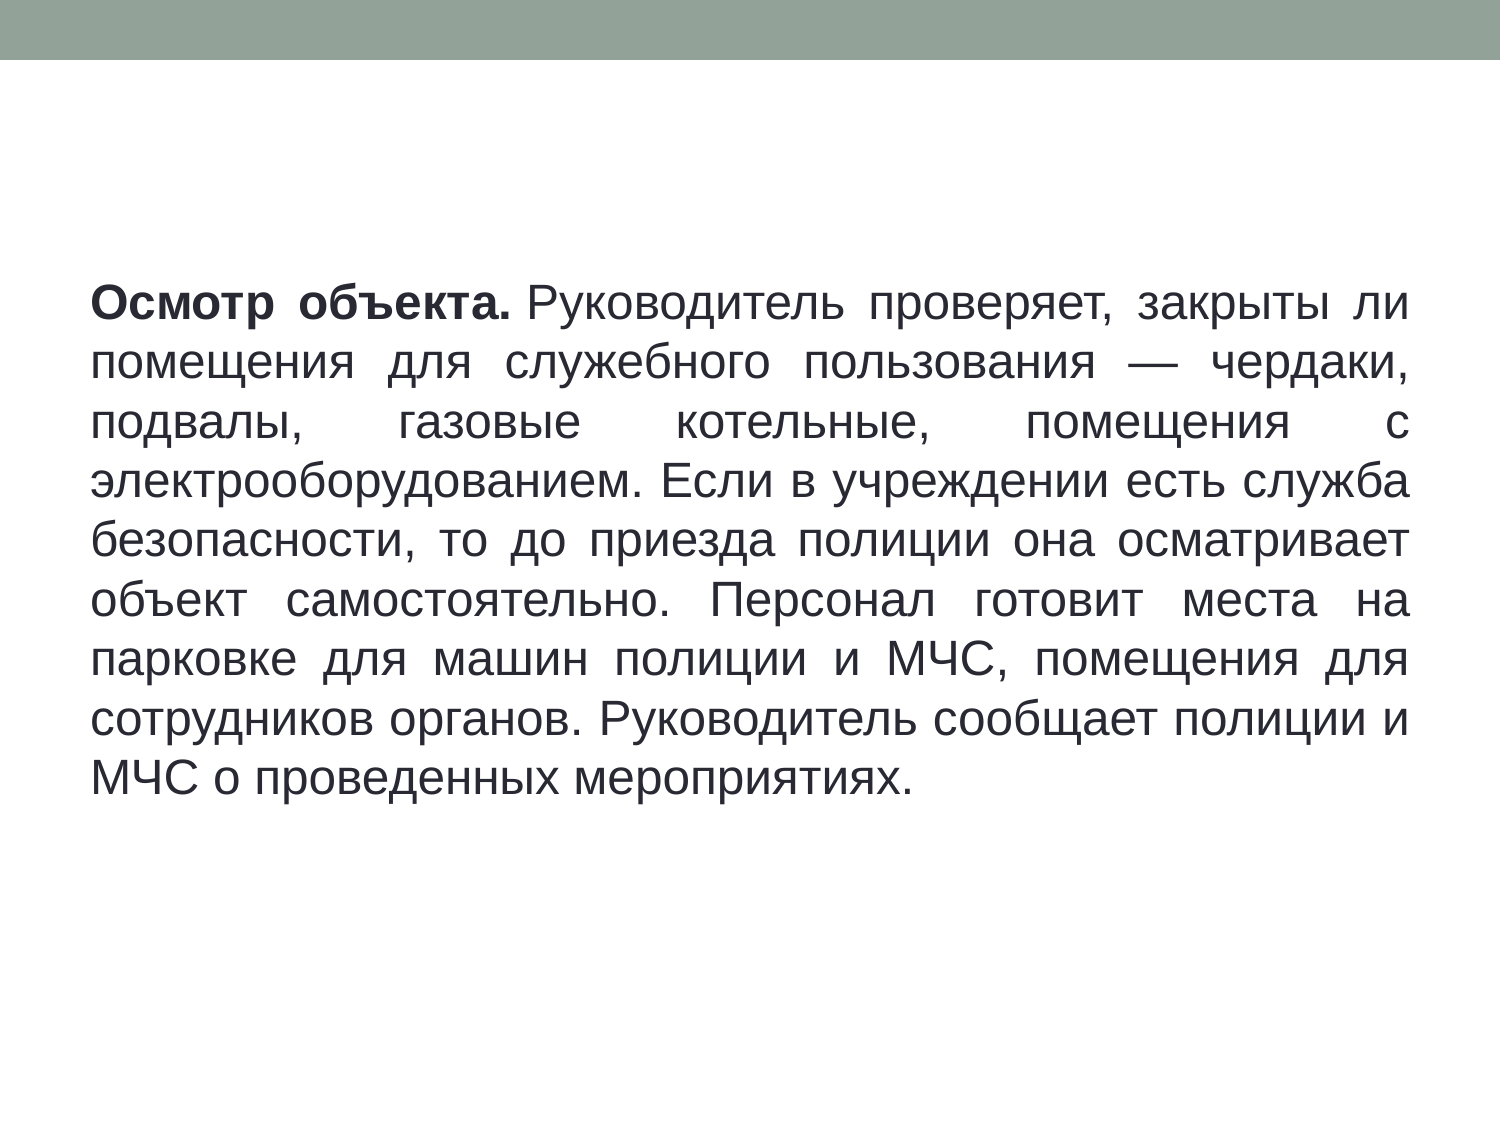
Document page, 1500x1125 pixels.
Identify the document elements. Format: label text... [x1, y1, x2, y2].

list Осмотр объекта. Руководитель проверяет, закрыты ли помещения для служебного пользования — чердаки, подвалы, газовые котельные, помещения с электрооборудованием. Если в учреждении есть служба безопасности, то до приезда полиции она осматривает объект самостоятельно. Персонал готовит места на парковке для машин полиции и МЧС, помещения для сотрудников органов. Руководитель сообщает полиции и МЧС о проведенных мероприятиях. [75, 262, 1425, 1063]
